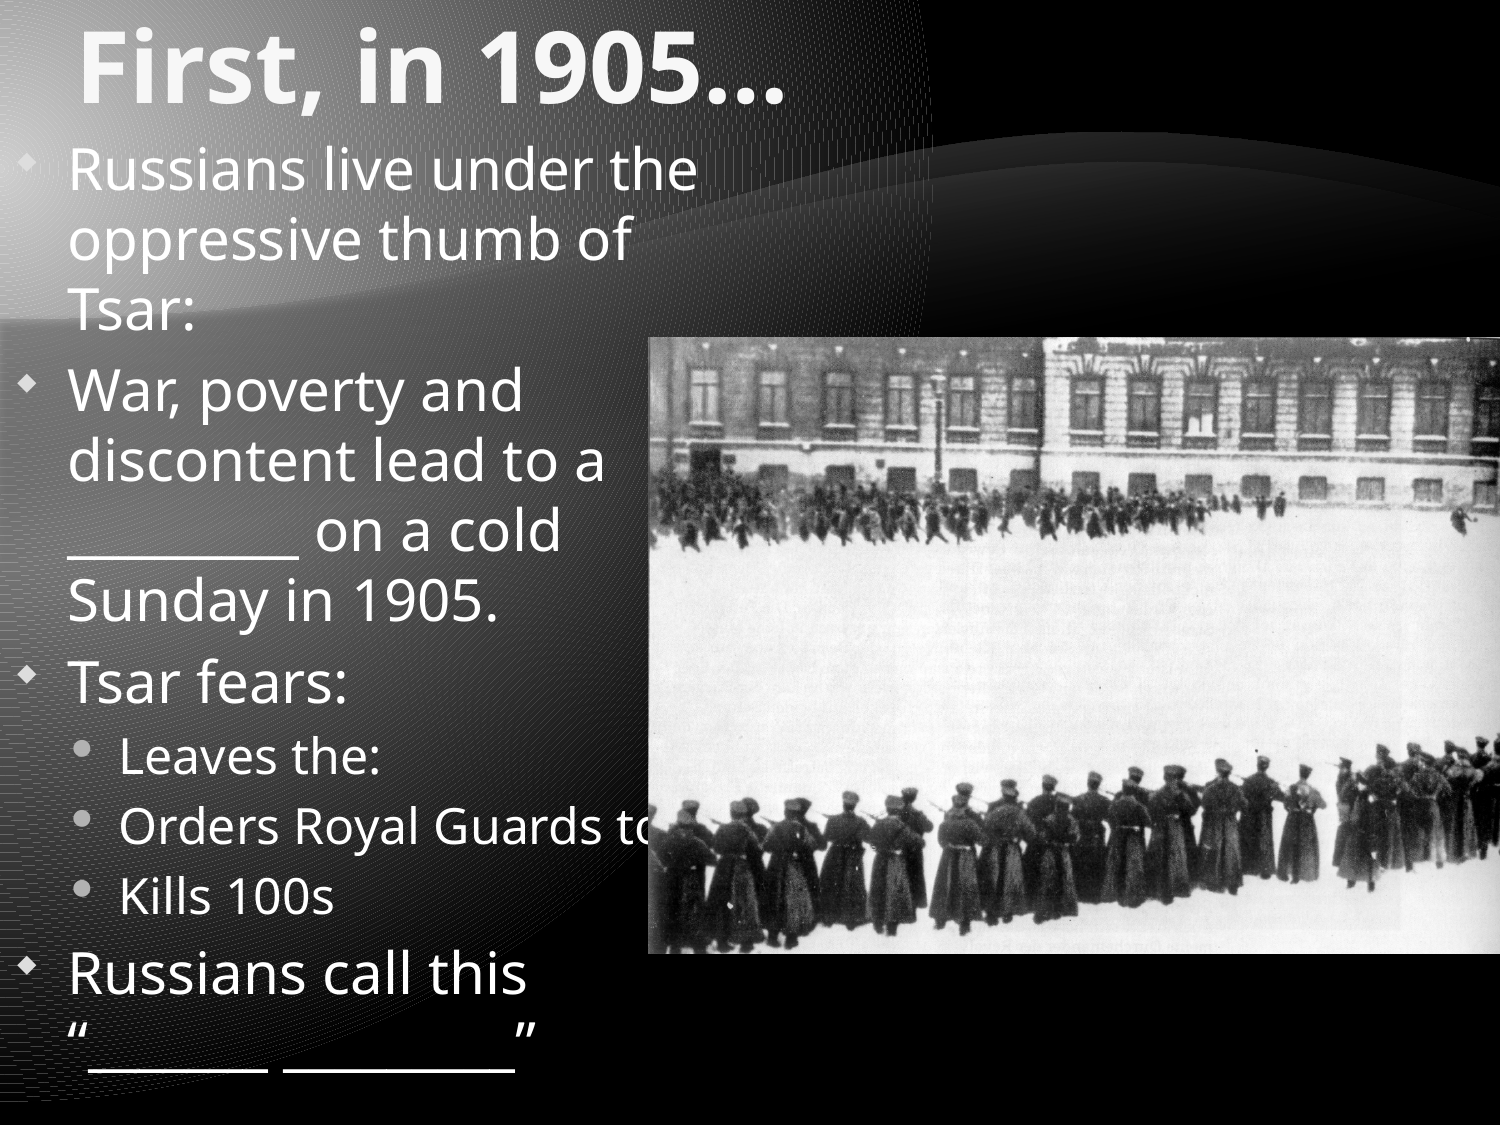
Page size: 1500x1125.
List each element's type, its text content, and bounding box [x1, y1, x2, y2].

title First, in 1905… [75, 0, 1425, 125]
picture [648, 337, 1500, 954]
list Russians live under the oppressive thumb of Tsar: War, poverty and discontent lead to a _________ on a cold Sunday in 1905. Tsar fears: Leaves the: Orders Royal Guards to: Kills 100s Russians call this “_______ _________” [0, 125, 738, 1125]
